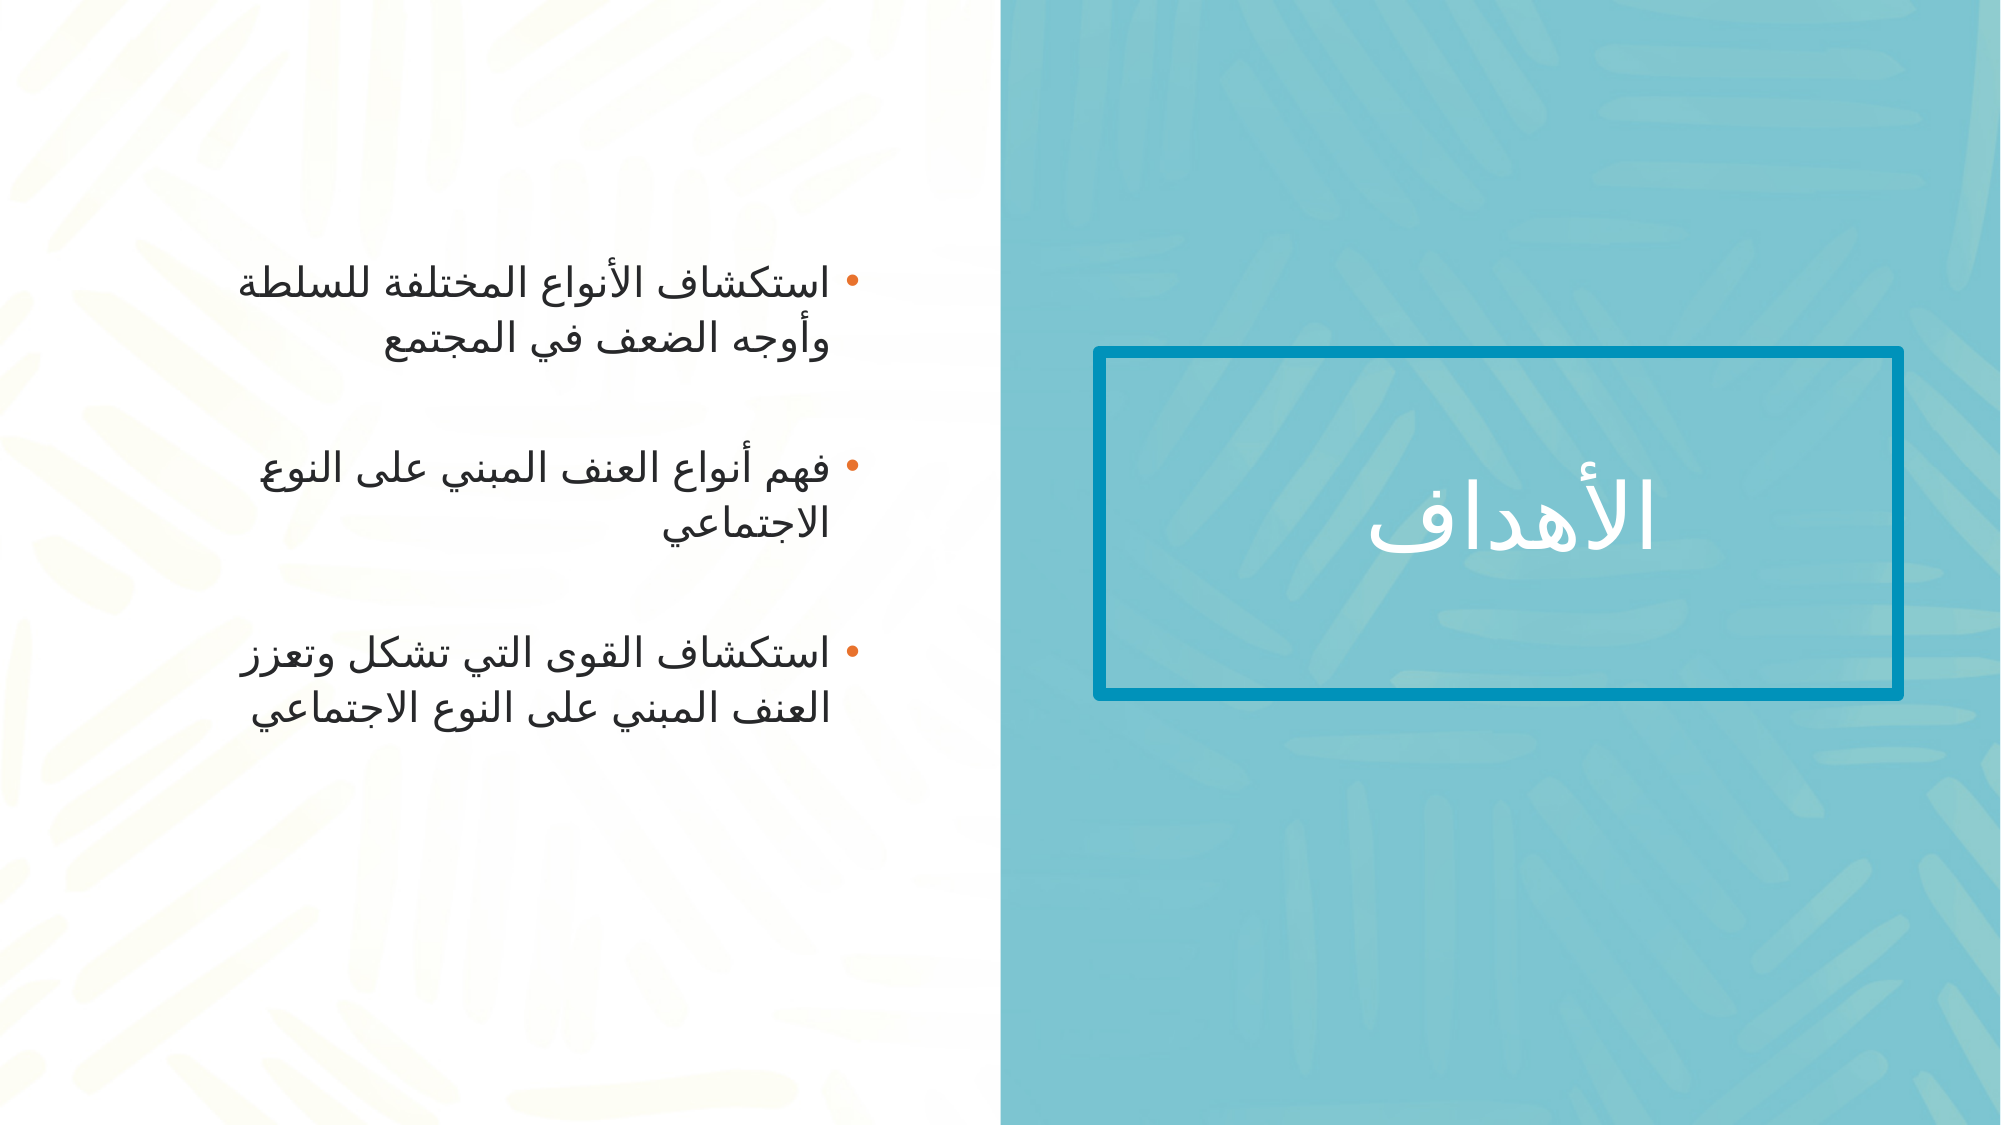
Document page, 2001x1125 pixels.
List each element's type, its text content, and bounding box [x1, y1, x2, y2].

list استكشاف الأنواع المختلفة للسلطة وأوجه الضعف في المجتمع فهم أنواع العنف المبني على النوع الاجتماعي استكشاف القوى التي تشكل وتعزز العنف المبني على النوع الاجتماعي [132, 140, 868, 971]
title الأهداف [1108, 396, 1892, 651]
picture [0, 0, 2001, 1125]
